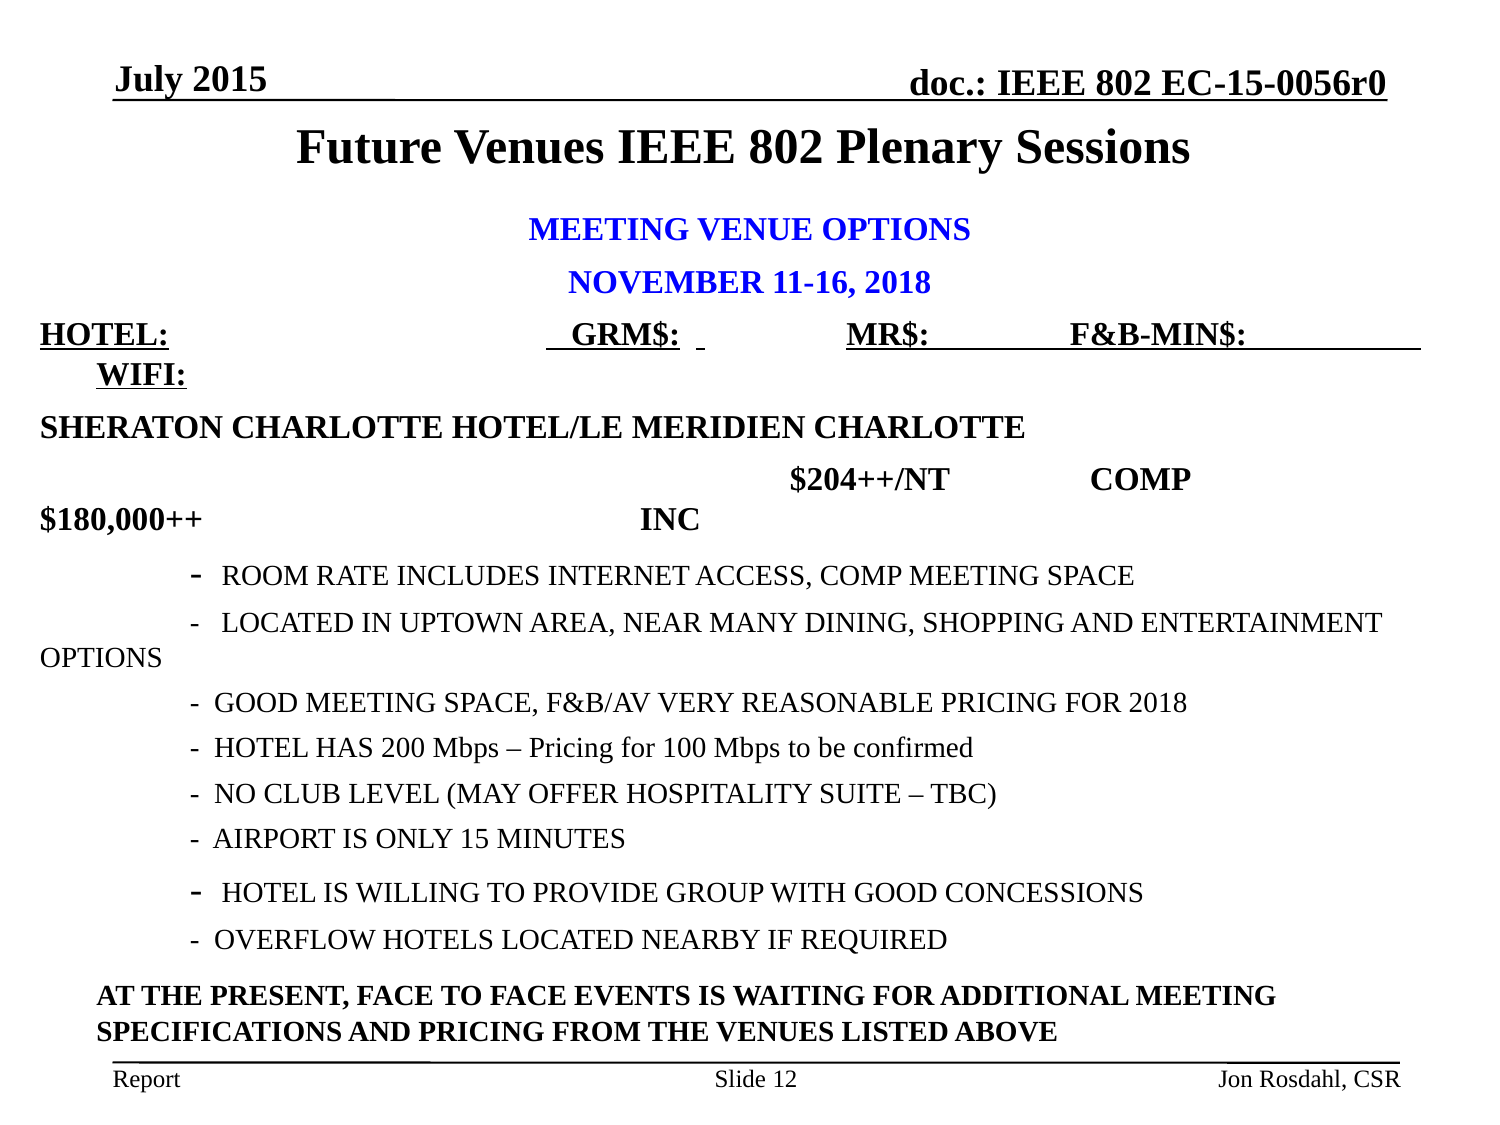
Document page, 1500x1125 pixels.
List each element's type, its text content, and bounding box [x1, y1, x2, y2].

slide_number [114, 54, 423, 100]
list MEETING VENUE OPTIONS NOVEMBER 11-16, 2018 HOTEL: GRM$: MR$: F&B-MIN$: WIFI: SHERATON CHARLOTTE HOTEL/LE MERIDIEN CHARLOTTE $204++/NT COMP $180,000++ INC - ROOM RATE INCLUDES INTERNET ACCESS, COMP MEETING SPACE - LOCATED IN UPTOWN AREA, NEAR MANY DINING, SHOPPING AND ENTERTAINMENT OPTIONS - GOOD MEETING SPACE, F&B/AV VERY REASONABLE PRICING FOR 2018 - HOTEL HAS 200 Mbps – Pricing for 100 Mbps to be confirmed - NO CLUB LEVEL (MAY OFFER HOSPITALITY SUITE – TBC) - AIRPORT IS ONLY 15 MINUTES - HOTEL IS WILLING TO PROVIDE GROUP WITH GOOD CONCESSIONS - OVERFLOW HOTELS LOCATED NEARBY IF REQUIRED AT THE PRESENT, FACE TO FACE EVENTS IS WAITING FOR ADDITIONAL MEETING SPECIFICATIONS AND PRICING FROM THE VENUES LISTED ABOVE [24, 199, 1476, 1063]
slide_number Slide 12 [712, 1061, 800, 1123]
footer Jon Rosdahl, CSR [878, 1061, 1402, 1093]
title Future Venues IEEE 802 Plenary Sessions [112, 112, 1388, 176]
